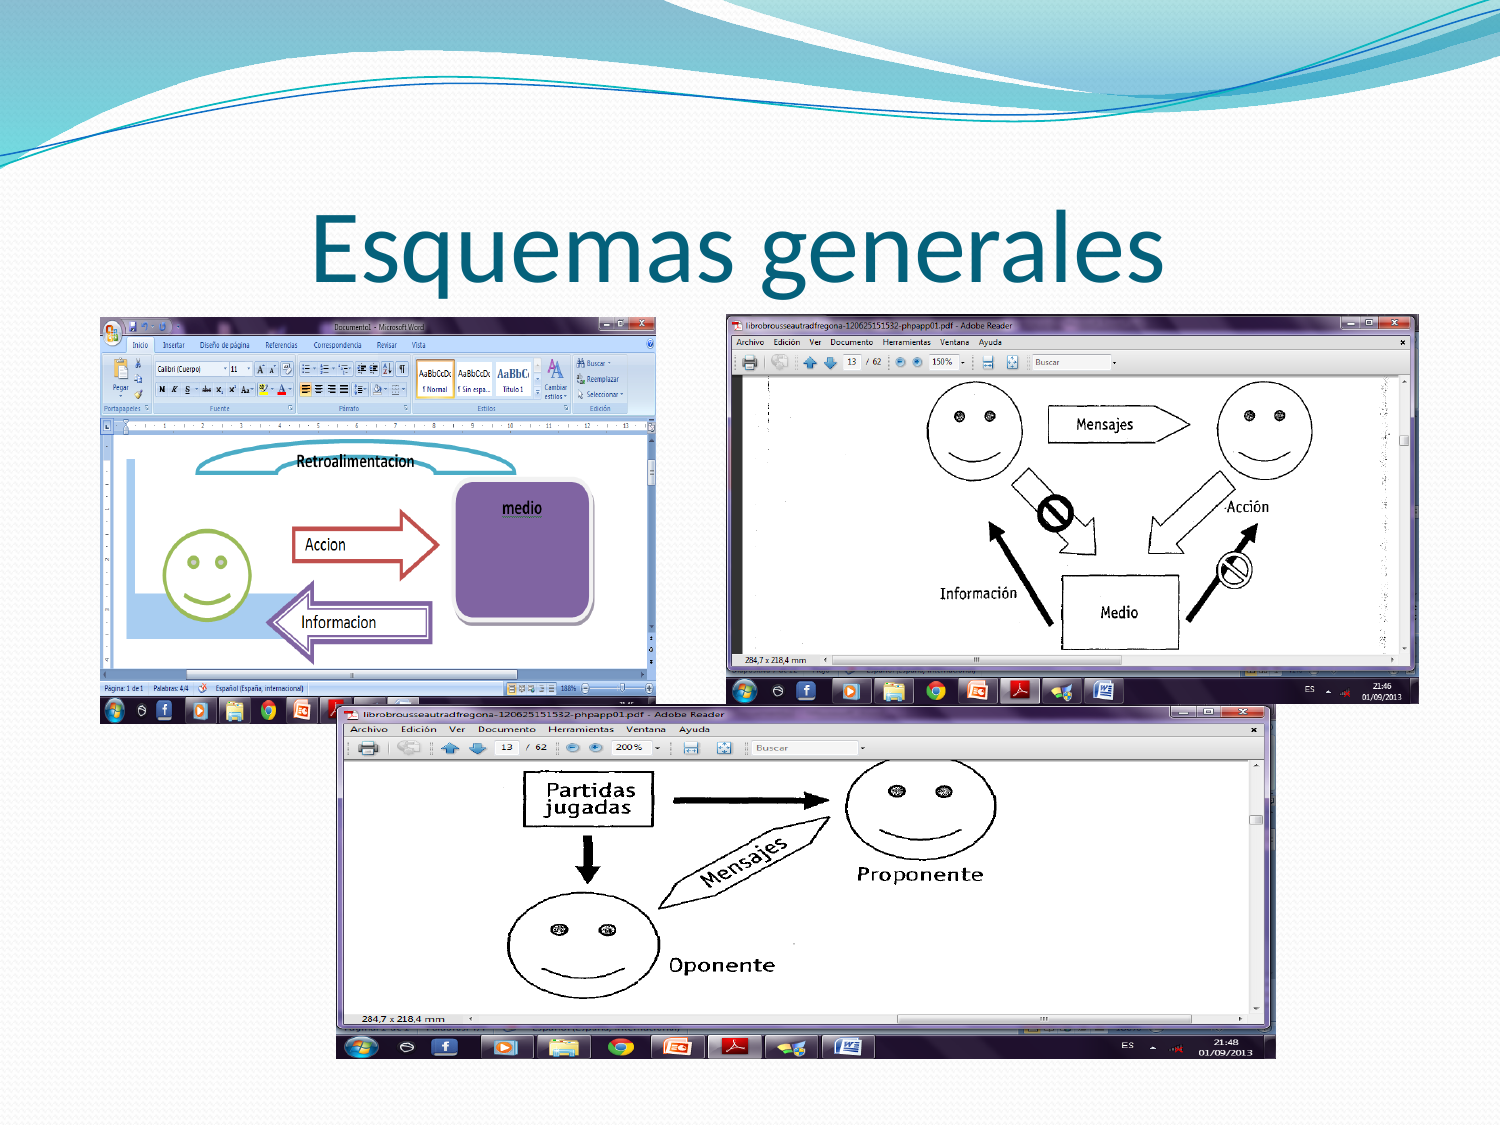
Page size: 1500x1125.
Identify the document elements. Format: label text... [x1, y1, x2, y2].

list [100, 317, 656, 725]
picture [336, 314, 1419, 1059]
title Esquemas generales [75, 115, 1425, 303]
